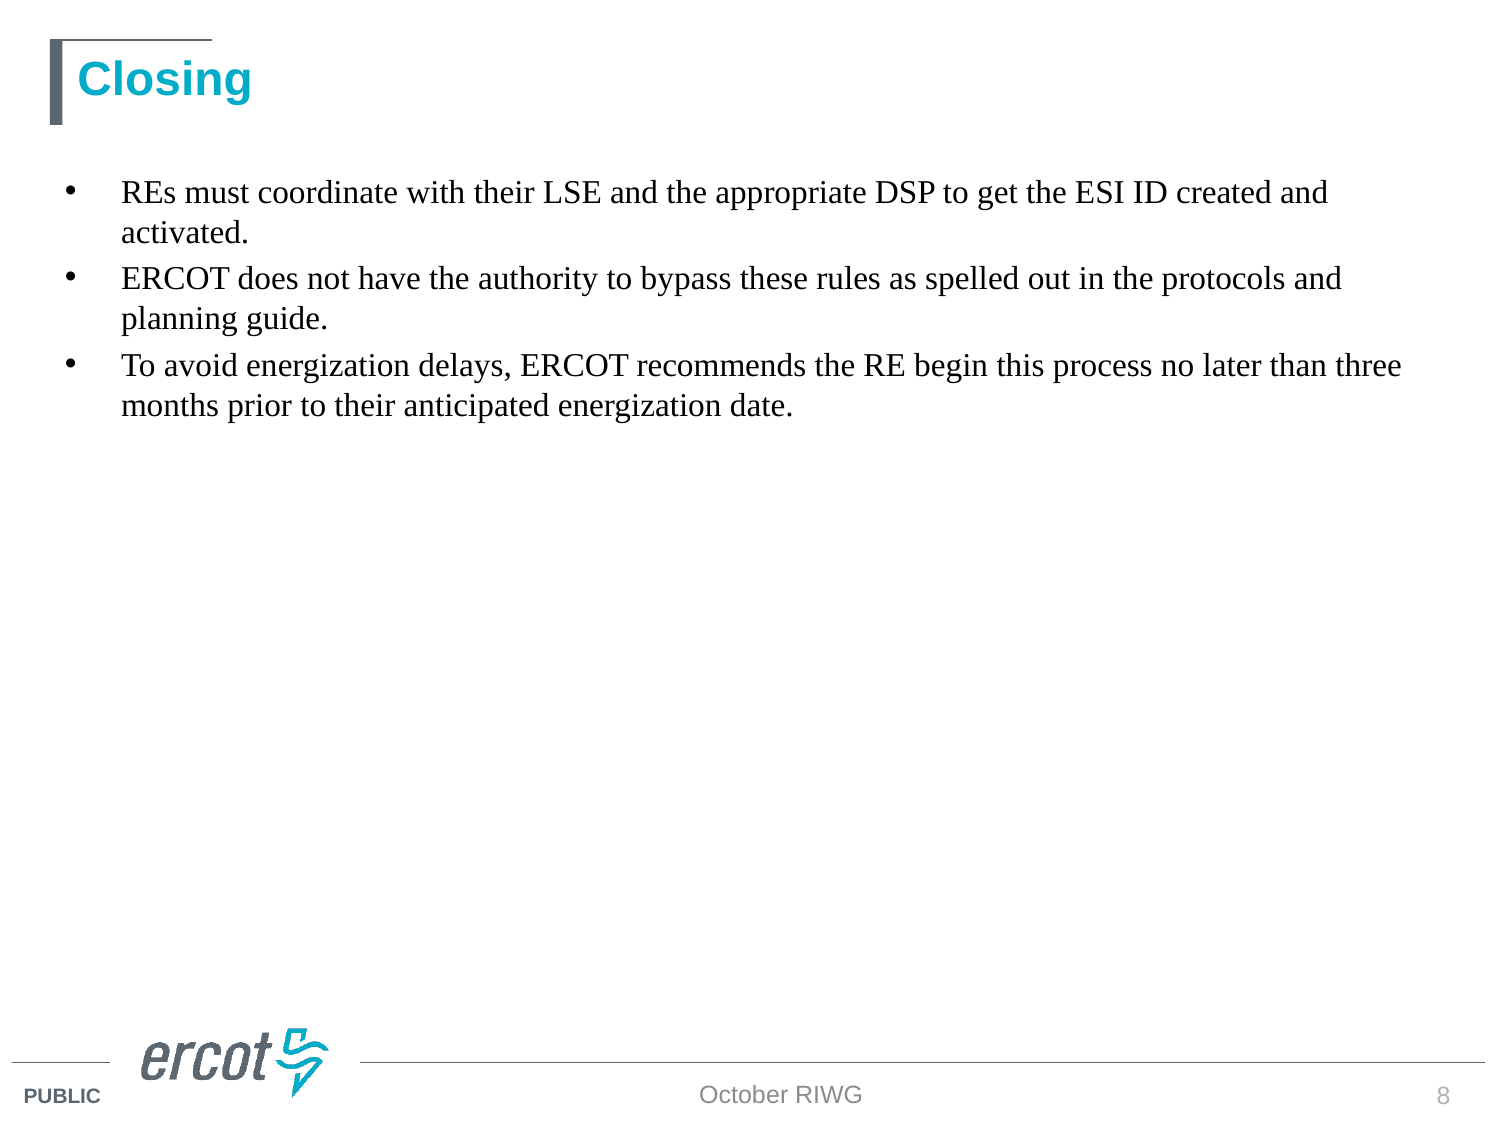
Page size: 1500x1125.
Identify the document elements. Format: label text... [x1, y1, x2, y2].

list REs must coordinate with their LSE and the appropriate DSP to get the ESI ID created and activated. ERCOT does not have the authority to bypass these rules as spelled out in the protocols and planning guide. To avoid energization delays, ERCOT recommends the RE begin this process no later than three months prior to their anticipated energization date. [50, 162, 1450, 992]
title Closing [62, 39, 1450, 125]
footer October RIWG [450, 1074, 1113, 1113]
slide_number 8 [1400, 1076, 1488, 1113]
picture [137, 1024, 332, 1100]
